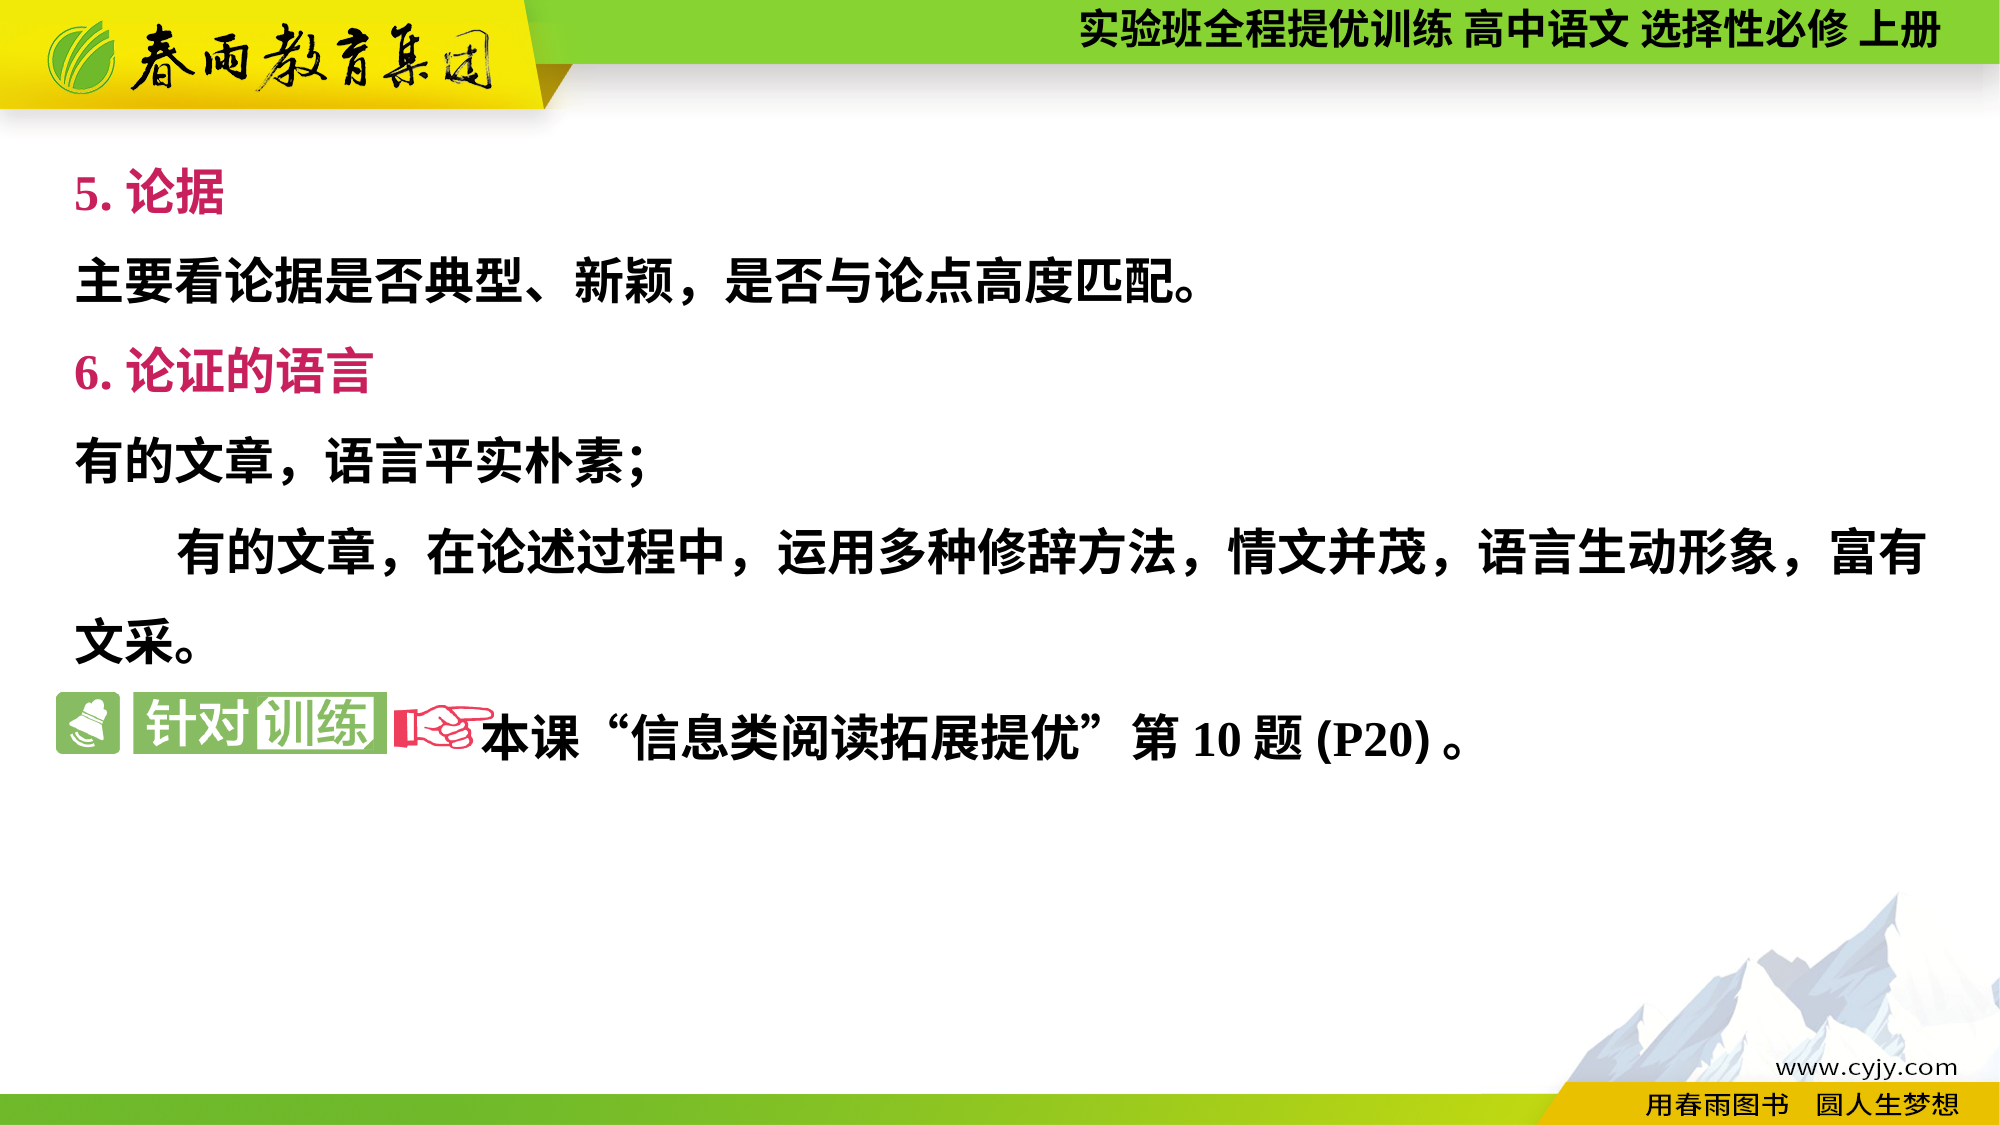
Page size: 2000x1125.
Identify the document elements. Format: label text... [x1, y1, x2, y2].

text_box 本课“信息类阅读拓展提优”第10题(P20)。 [59, 669, 1944, 774]
list 5.论据 主要看论据是否典型、新颖，是否与论点高度匹配。 6.论证的语言 有的文章，语言平实朴素； 有的文章，在论述过程中，运用多种修辞方法，情文并茂，语言生动形象，富有文采。 [59, 122, 1944, 669]
picture [0, 0, 2000, 1125]
